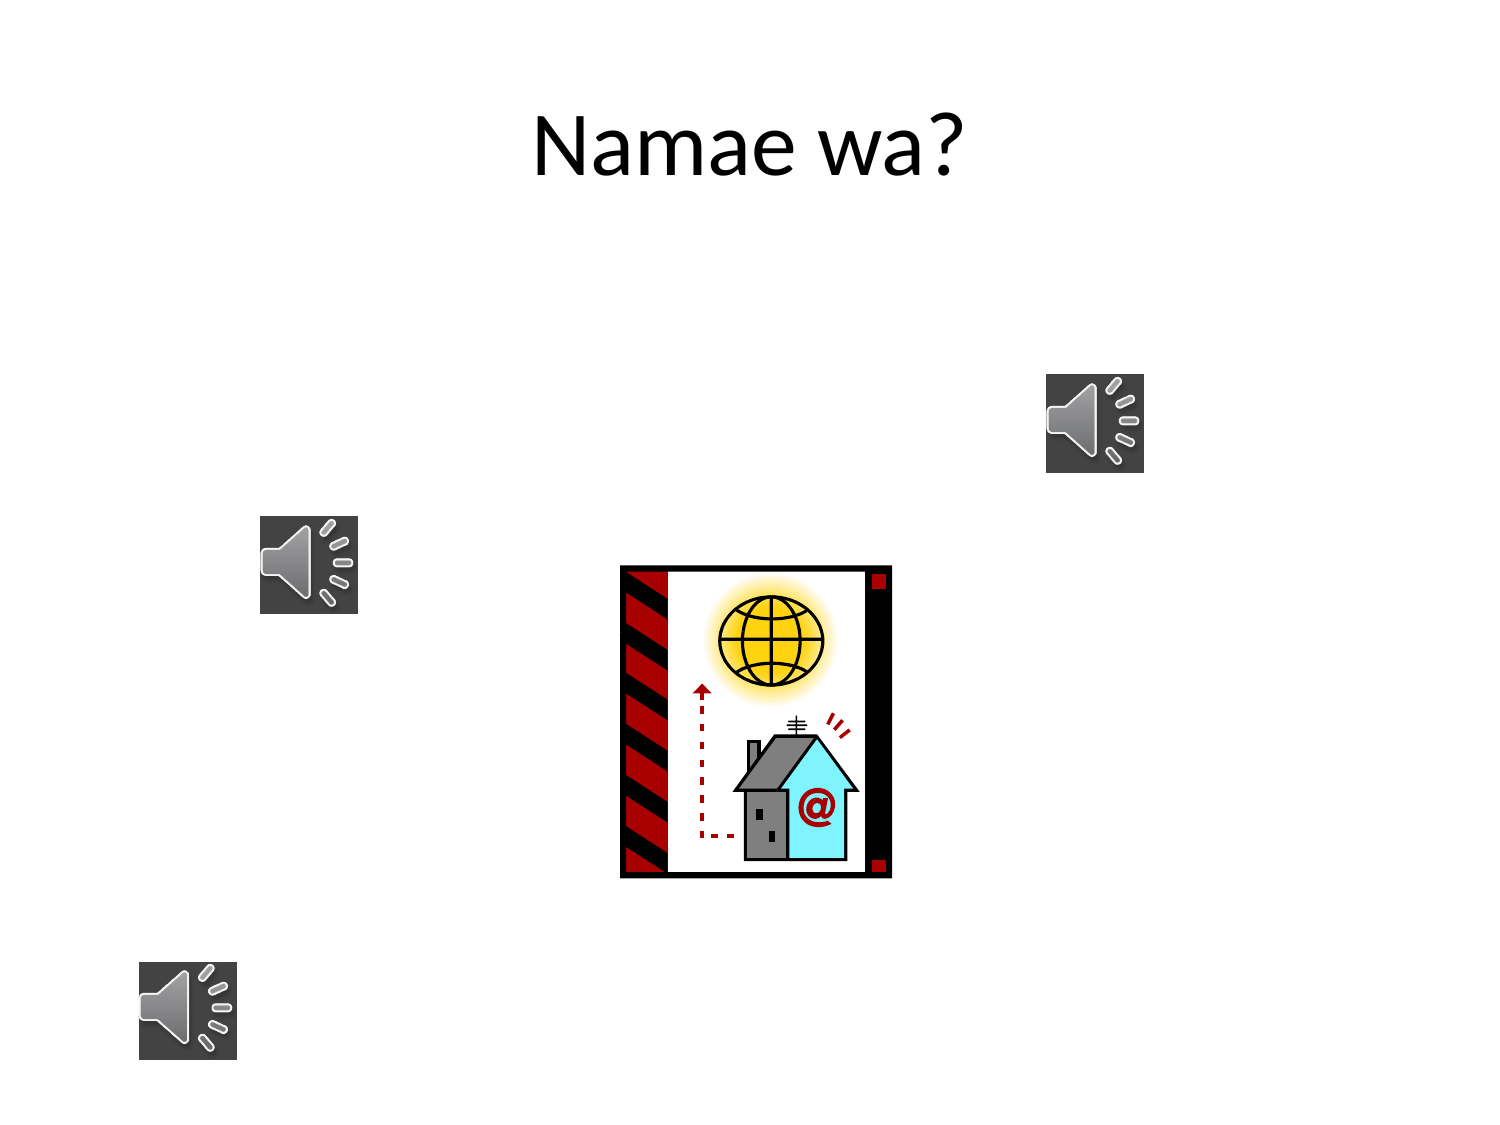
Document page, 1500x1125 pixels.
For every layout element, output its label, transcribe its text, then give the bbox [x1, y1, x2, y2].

title Namae wa? [75, 45, 1425, 233]
picture [1045, 373, 1146, 474]
picture [619, 565, 893, 879]
picture [137, 960, 239, 1062]
picture [259, 514, 360, 616]
